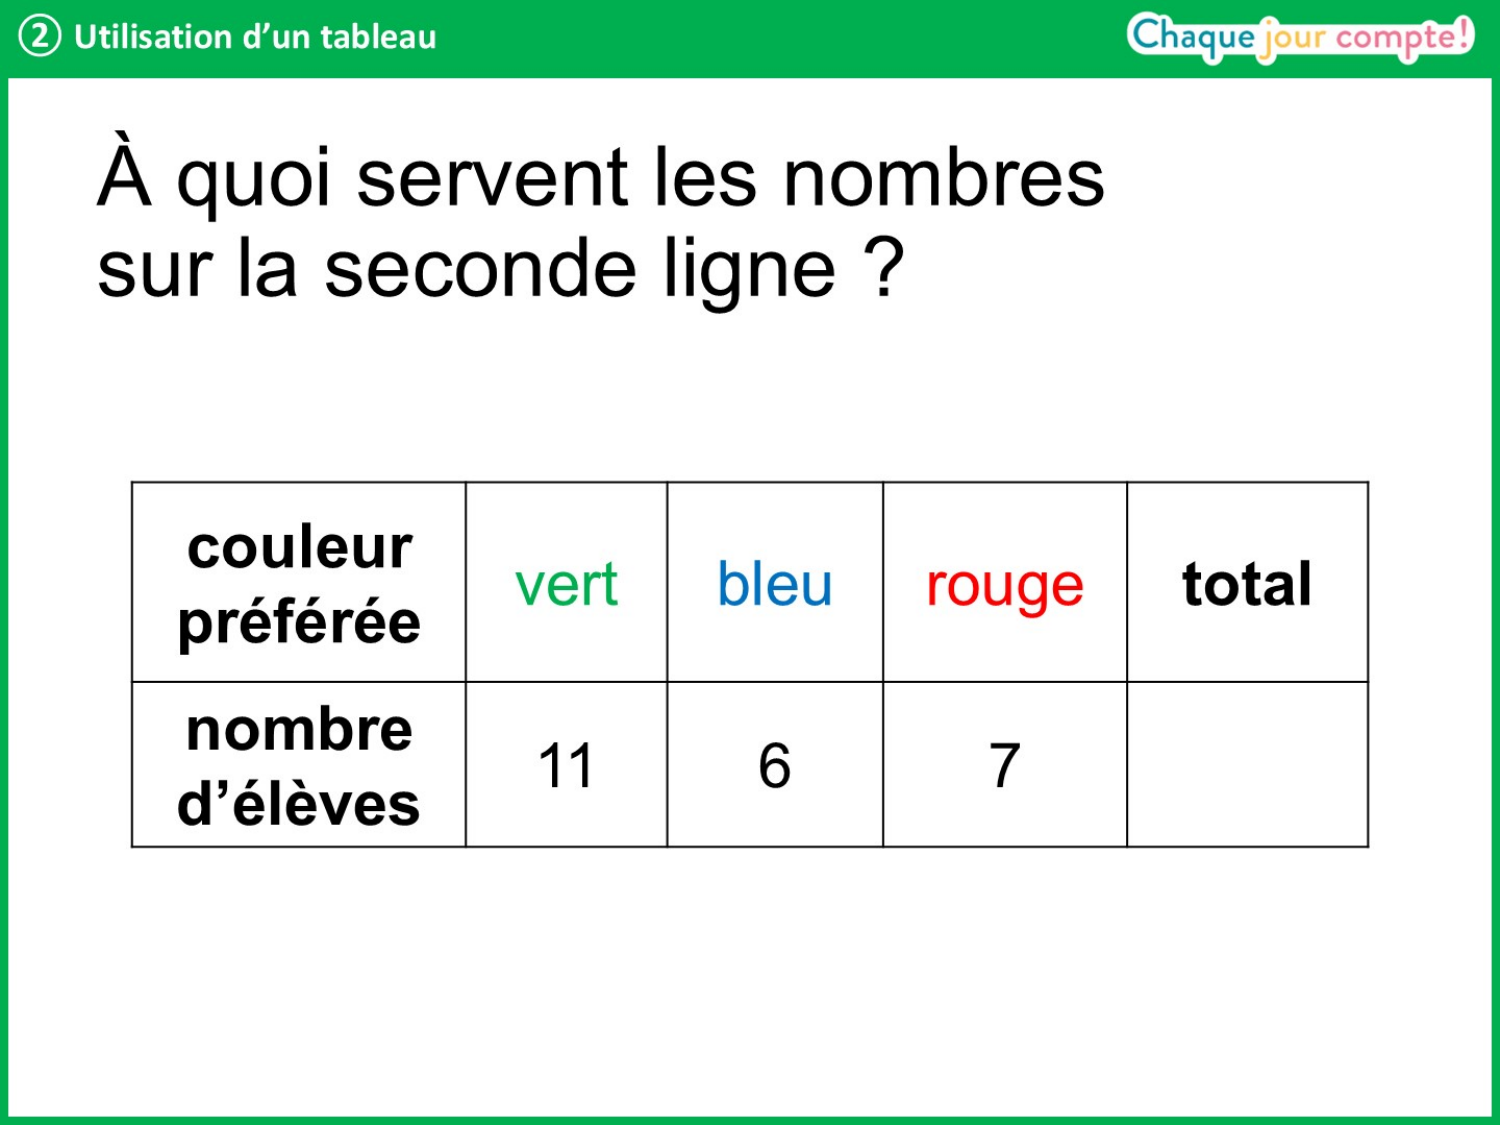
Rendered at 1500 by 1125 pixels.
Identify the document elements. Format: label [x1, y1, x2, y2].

list [0, 0, 1500, 1125]
